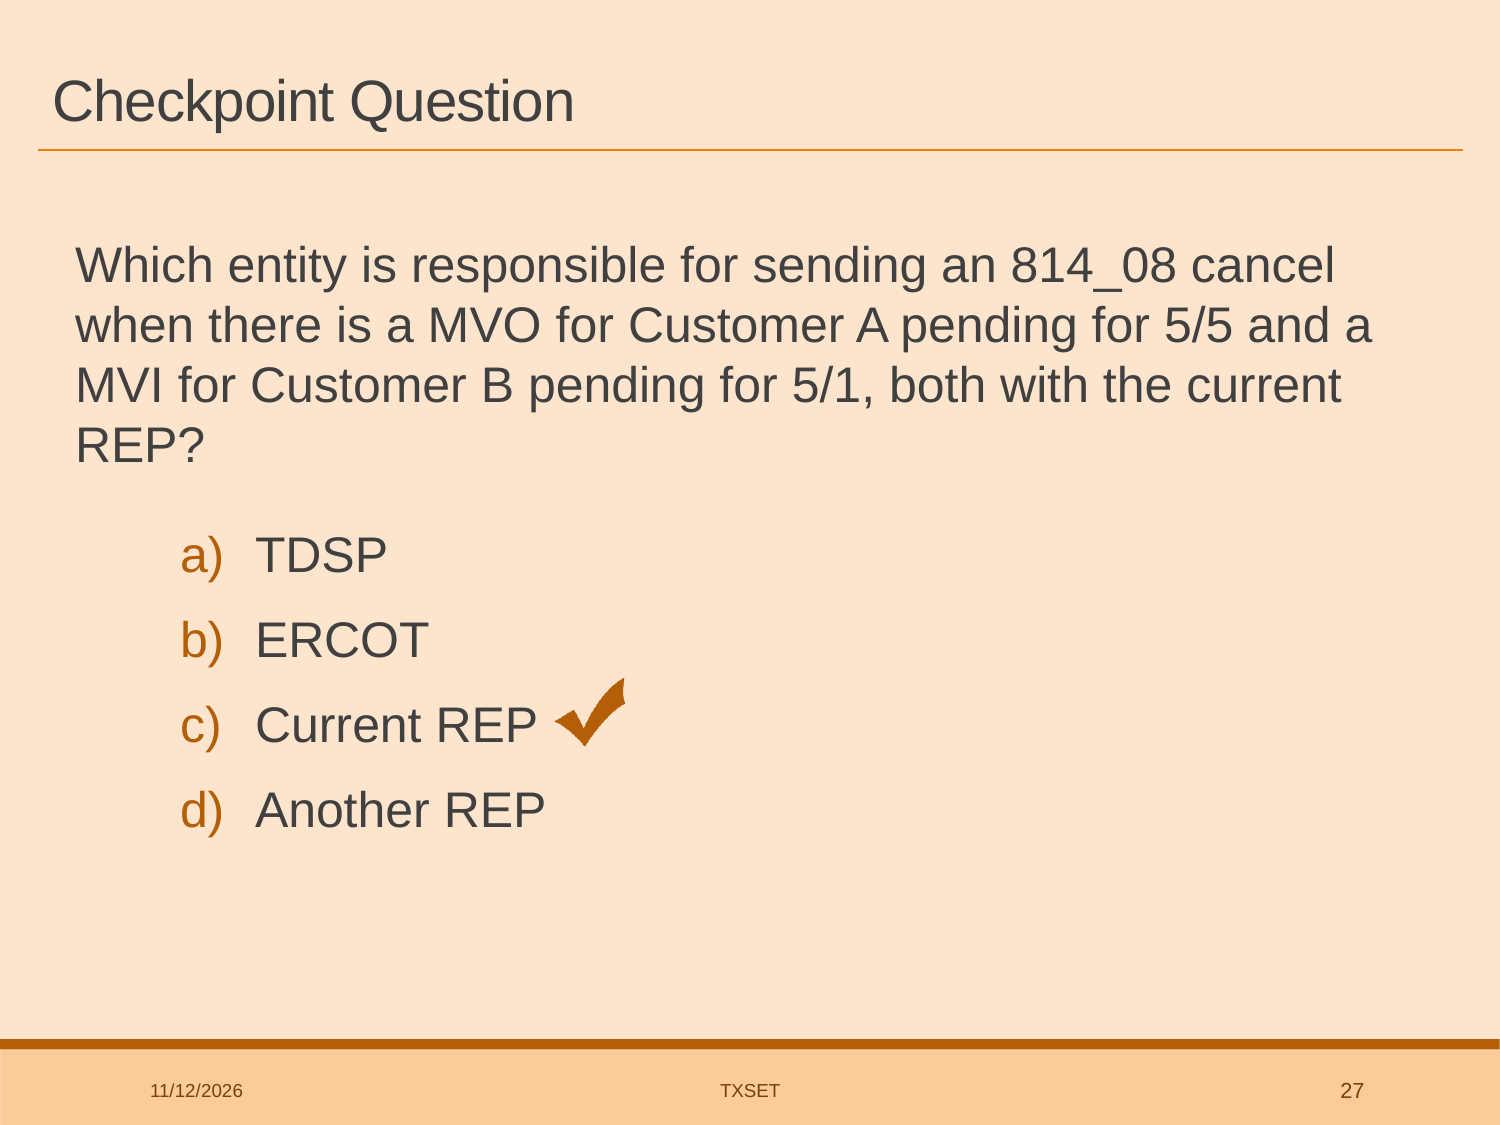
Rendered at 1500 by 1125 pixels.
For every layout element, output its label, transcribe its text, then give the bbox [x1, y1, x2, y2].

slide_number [135, 1059, 440, 1120]
footer TxSET [453, 1059, 1047, 1120]
text_box Which entity is responsible for sending an 814_08 cancel when there is a MVO for Customer A pending for 5/5 and a MVI for Customer B pending for 5/1, both with the current REP? TDSP ERCOT Current REP Another REP [74, 224, 1460, 1002]
title Checkpoint Question [37, 37, 1275, 141]
slide_number 27 [1218, 1059, 1380, 1120]
picture [552, 674, 627, 749]
